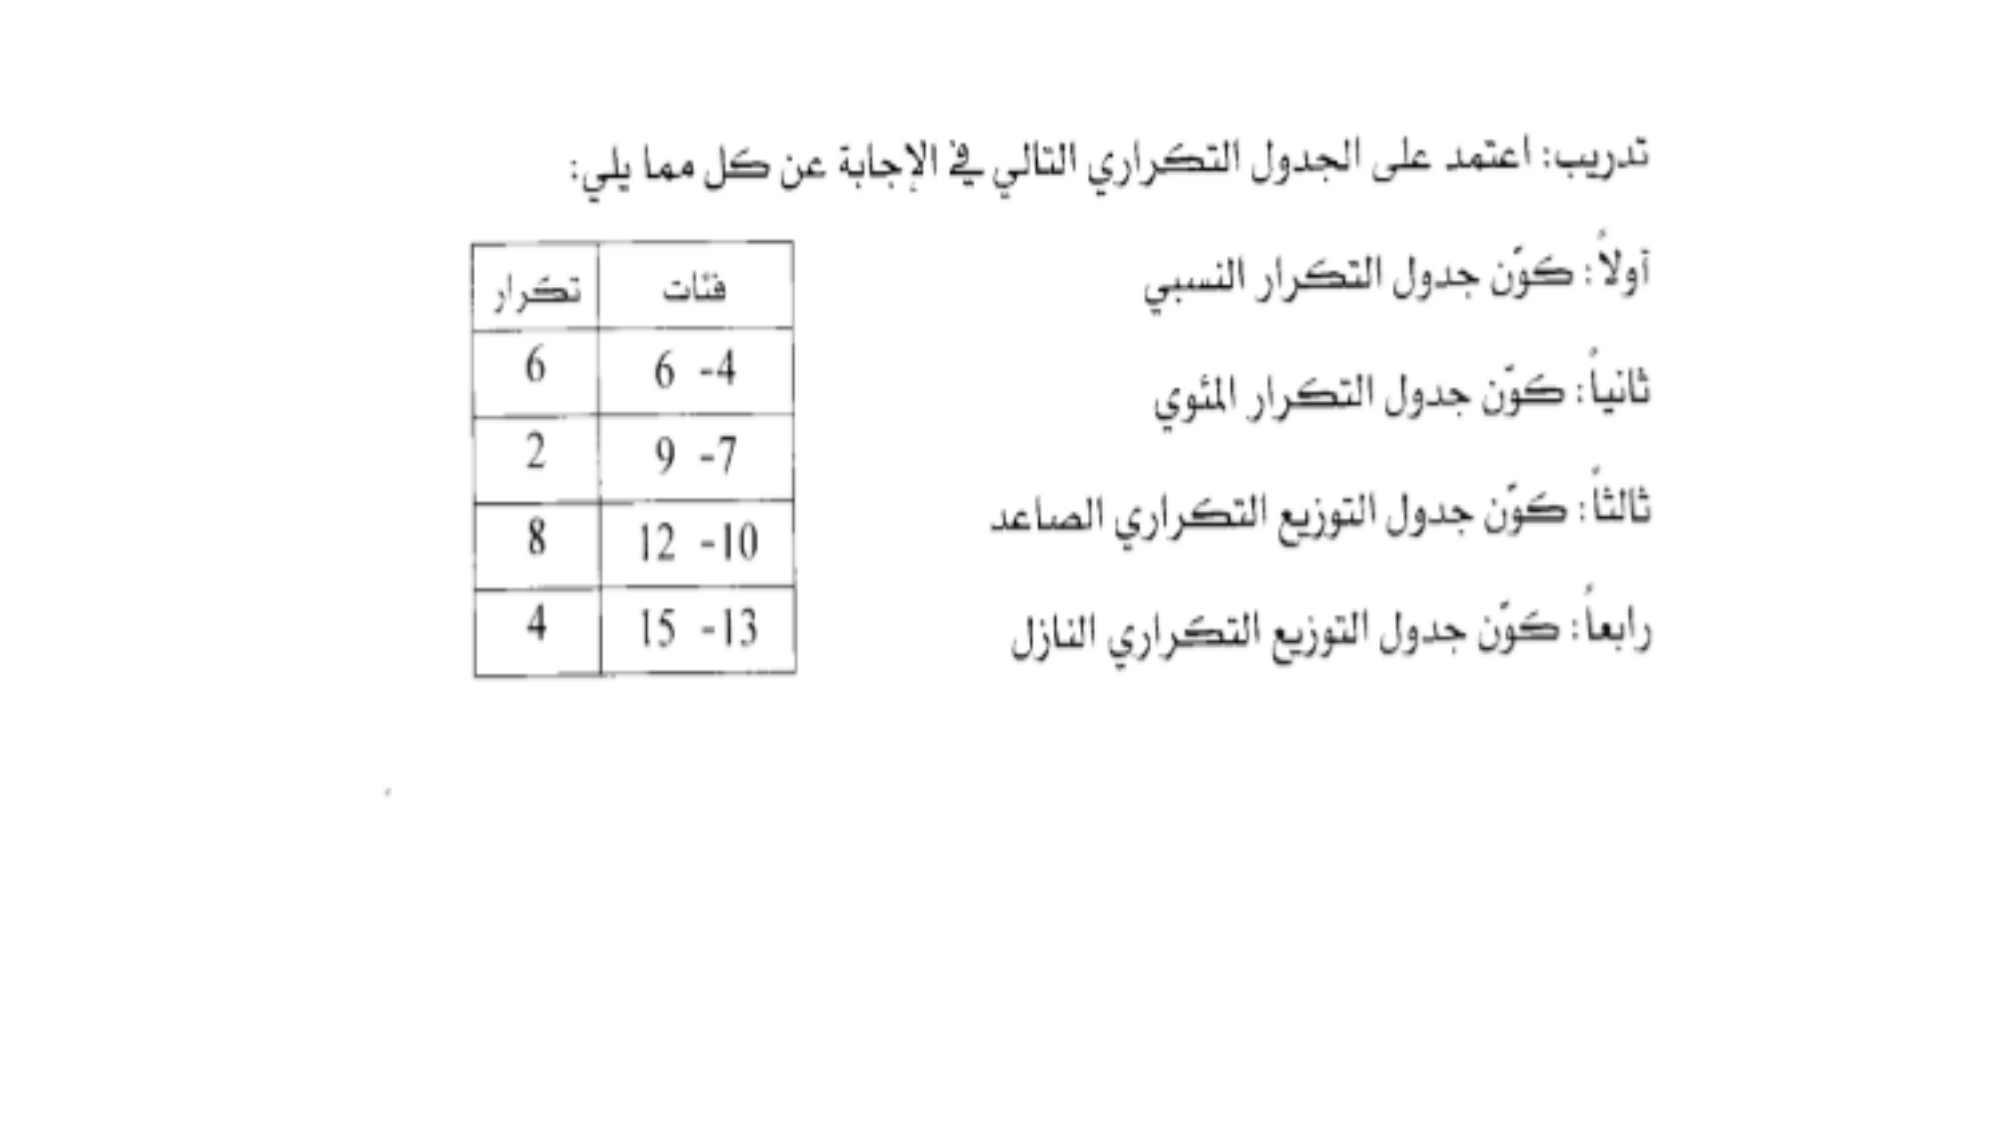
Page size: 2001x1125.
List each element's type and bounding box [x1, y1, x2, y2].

picture [359, 120, 1760, 820]
